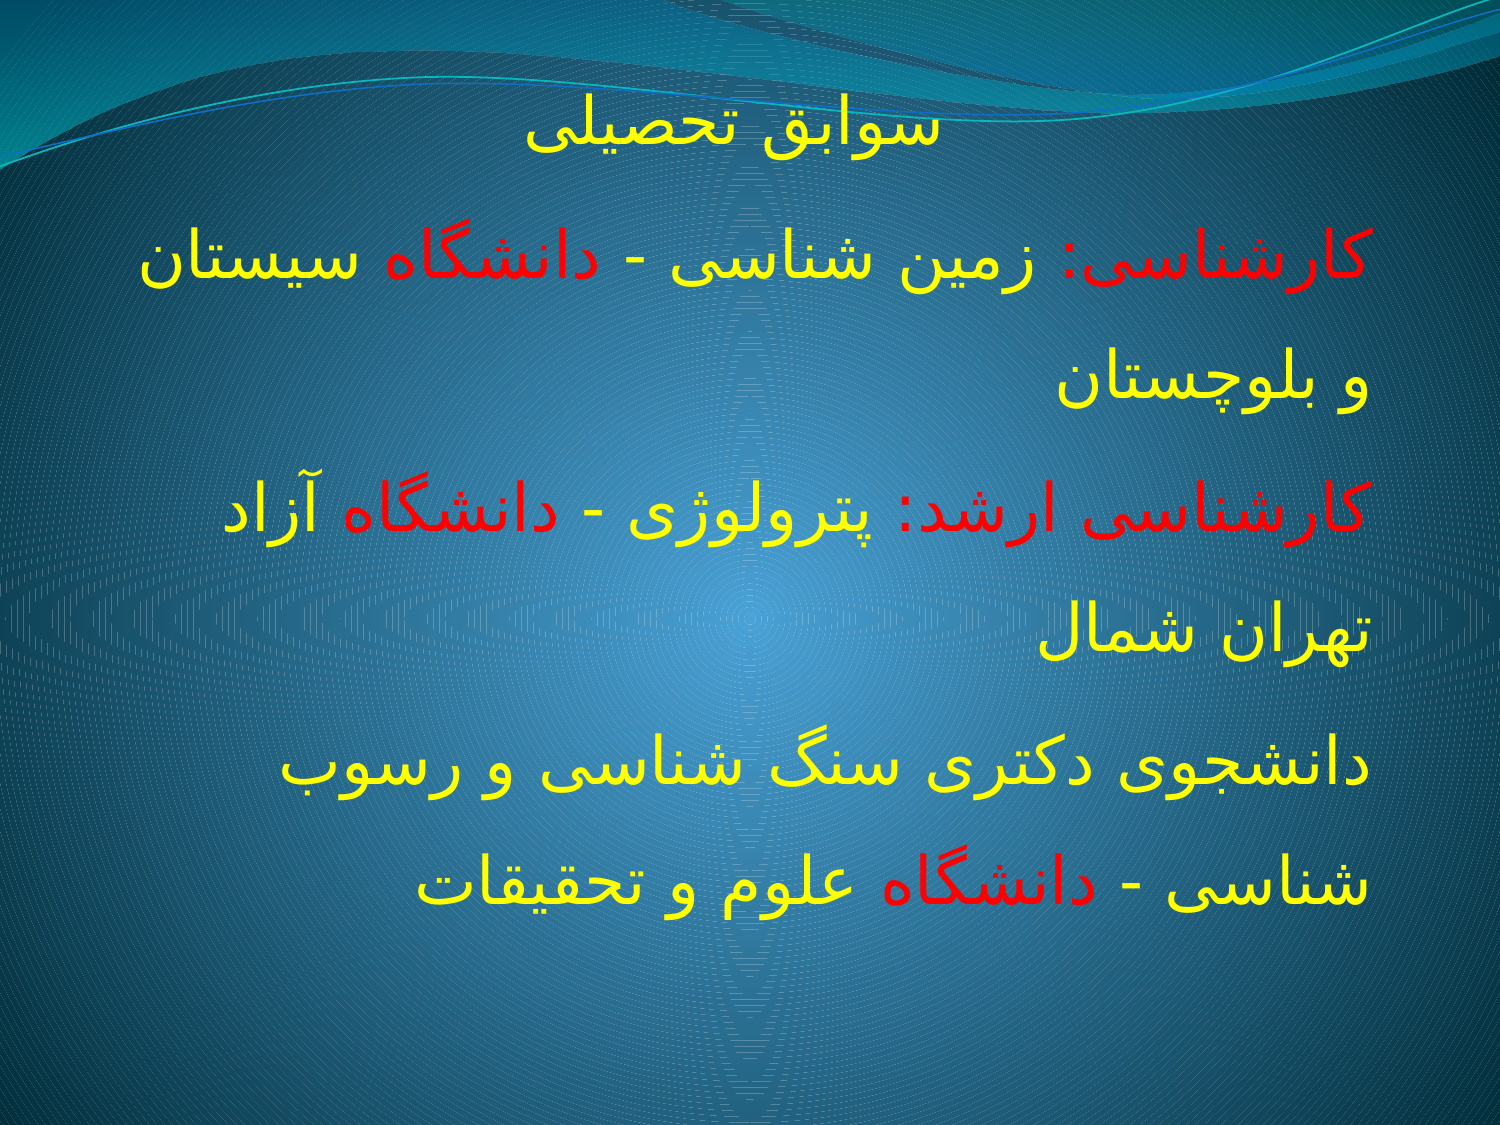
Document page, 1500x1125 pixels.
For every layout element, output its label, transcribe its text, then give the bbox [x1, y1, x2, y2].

subtitle سوابق تحصیلی کارشناسی: زمین شناسی - دانشگاه سیستان و بلوچستان کارشناسی ارشد: پترولوژی - دانشگاه آزاد تهران شمال دانشجوی دکتری سنگ شناسی و رسوب شناسی - دانشگاه علوم و تحقیقات [87, 30, 1376, 1008]
